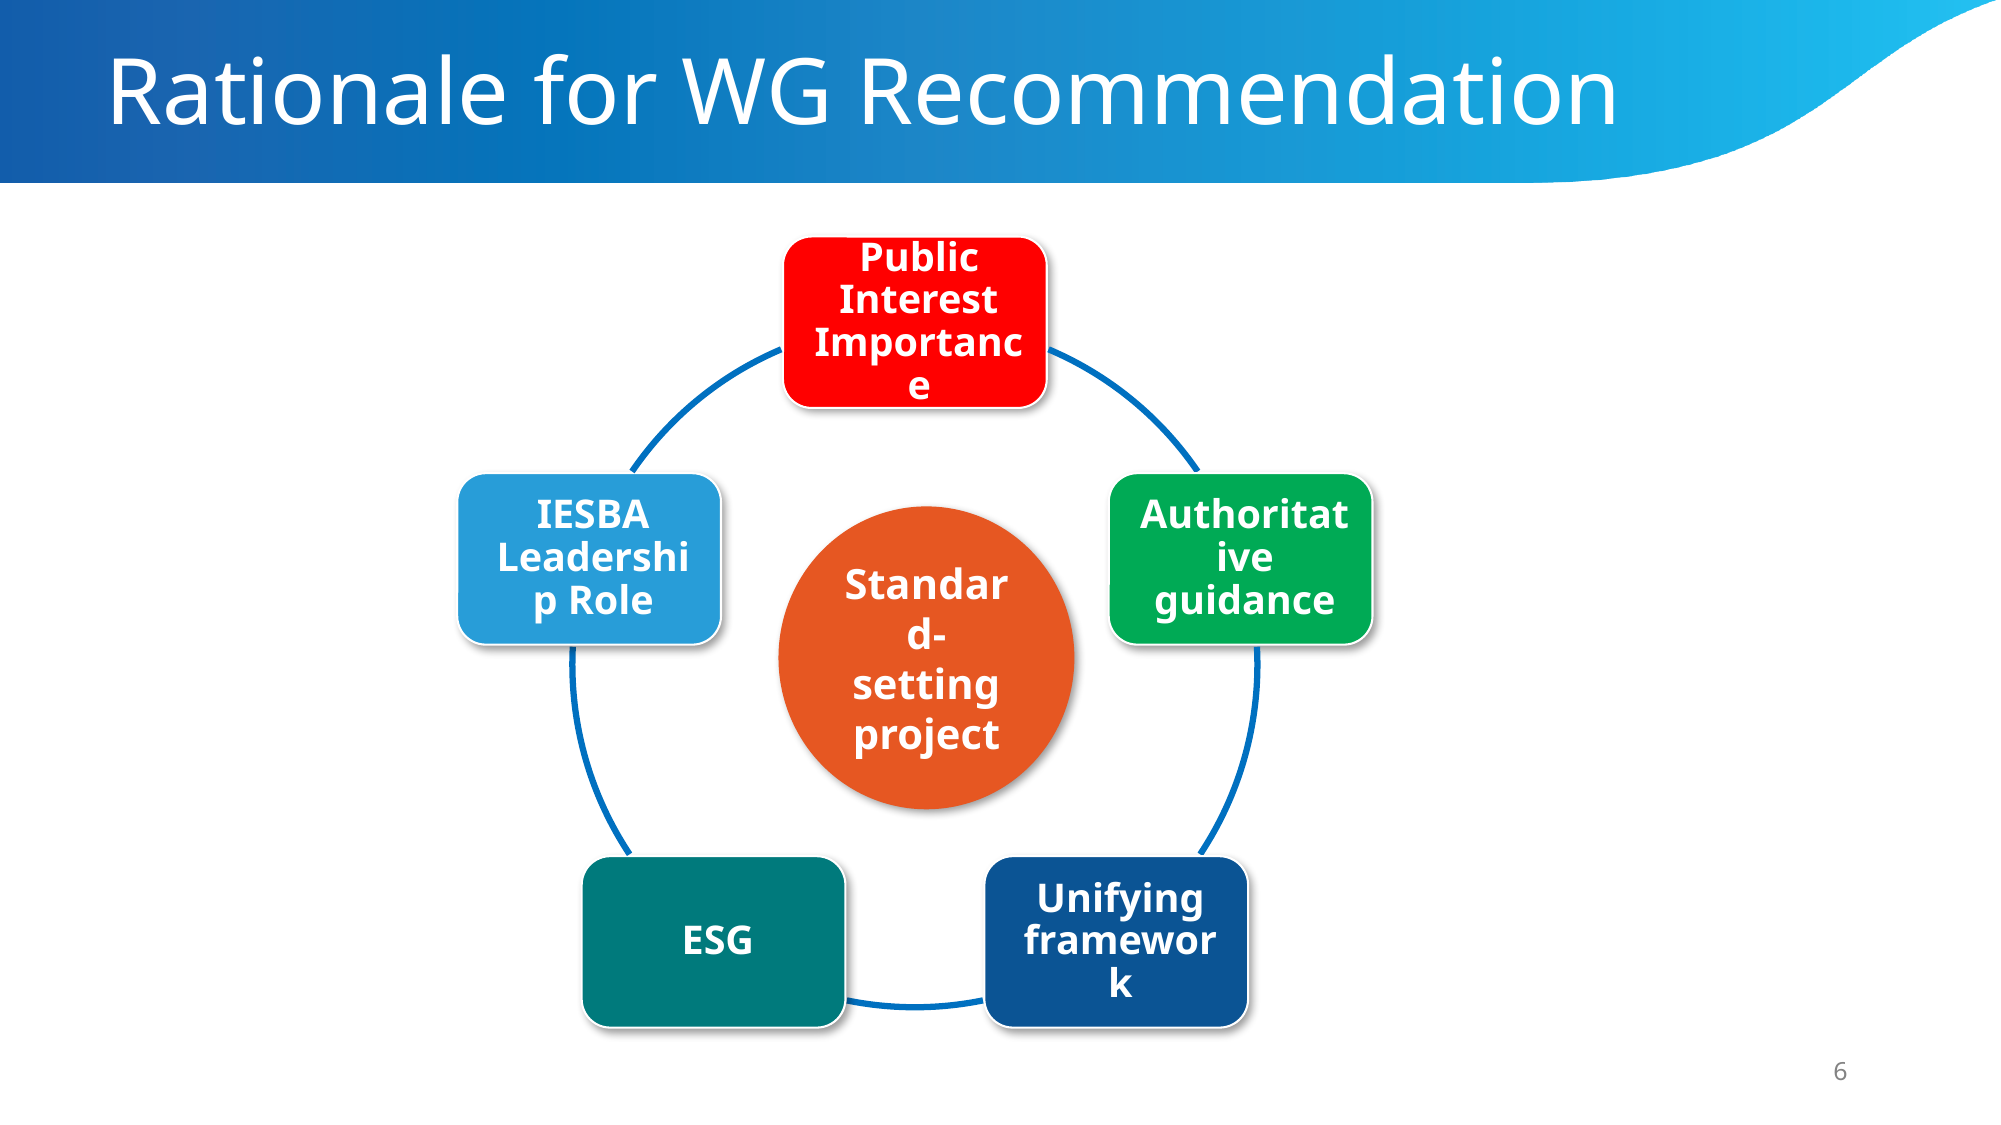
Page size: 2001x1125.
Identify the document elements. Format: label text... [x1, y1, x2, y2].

picture [0, 0, 2000, 183]
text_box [288, 235, 1542, 1040]
title Rationale for WG Recommendation [90, 0, 1816, 176]
slide_number 6 [1412, 1042, 1863, 1103]
